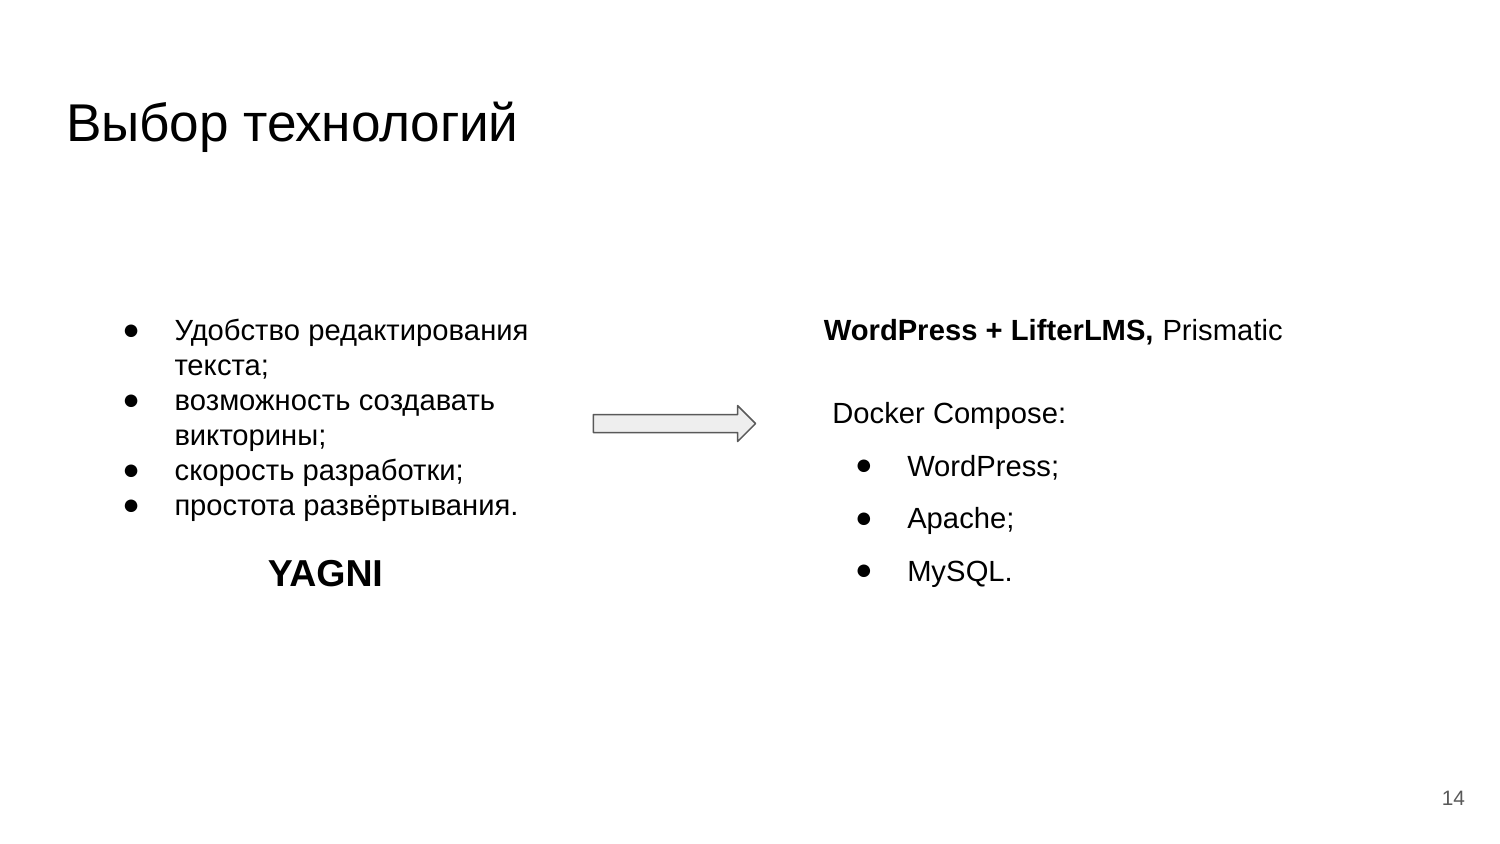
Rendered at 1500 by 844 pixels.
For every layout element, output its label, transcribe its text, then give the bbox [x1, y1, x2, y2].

text_box YAGNI [75, 538, 576, 605]
text_box Docker Compose: WordPress; Apache; MySQL. [817, 362, 1145, 603]
text_box WordPress + LifterLMS, Prismatic [809, 296, 1309, 362]
title Выбор технологий [51, 72, 1449, 167]
slide_number ‹#› [1389, 764, 1480, 830]
text_box Удобство редактирования текста; возможность создавать викторины; скорость разработки; простота развёртывания. [84, 296, 567, 537]
text_box [593, 405, 756, 442]
